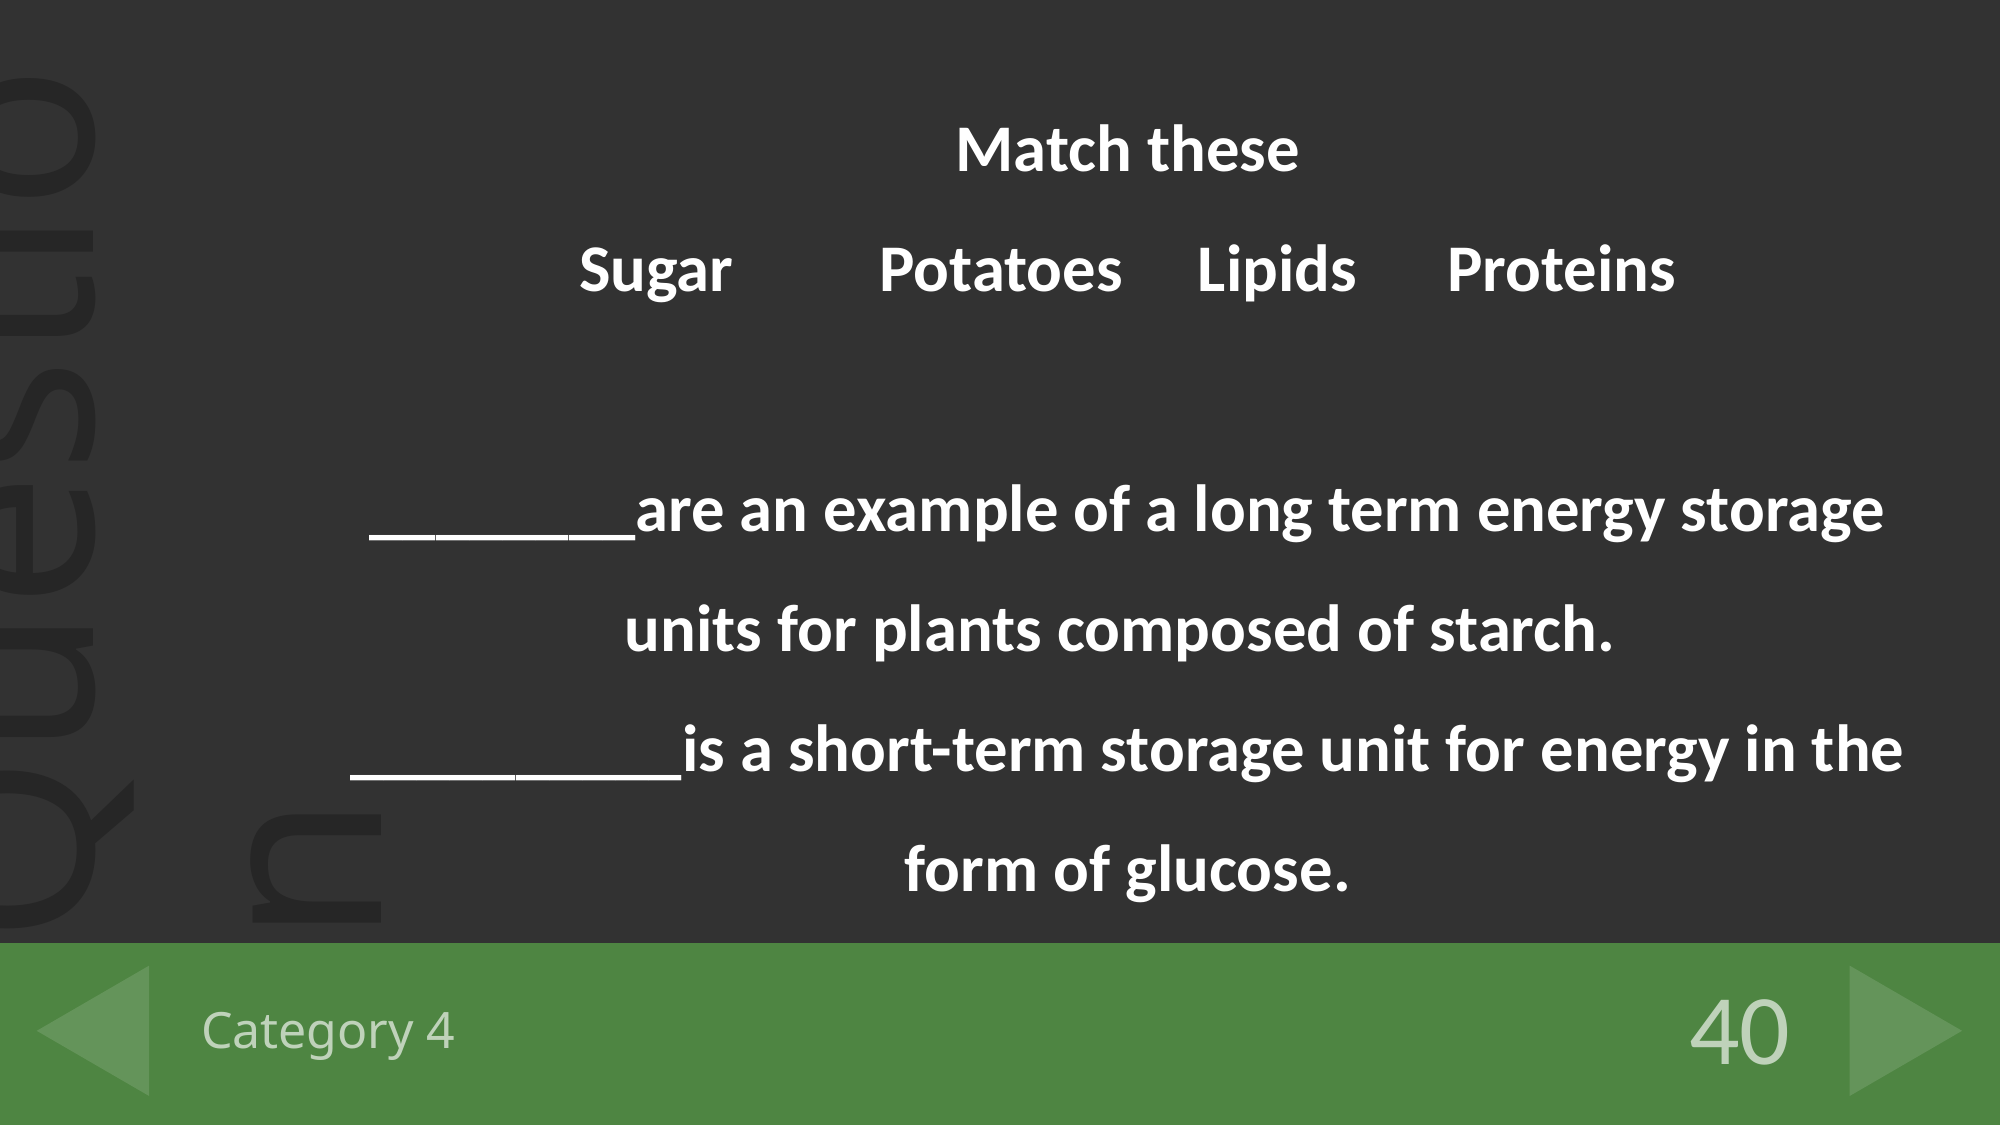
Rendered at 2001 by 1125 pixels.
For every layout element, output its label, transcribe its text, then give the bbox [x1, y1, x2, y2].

list 40 [1494, 967, 1806, 1097]
title Category 4 [185, 967, 1494, 1097]
list Match these Sugar Potatoes Lipids Proteins ________are an example of a long term energy storage units for plants composed of starch. __________is a short-term storage unit for energy in the form of glucose. [302, 53, 1954, 916]
